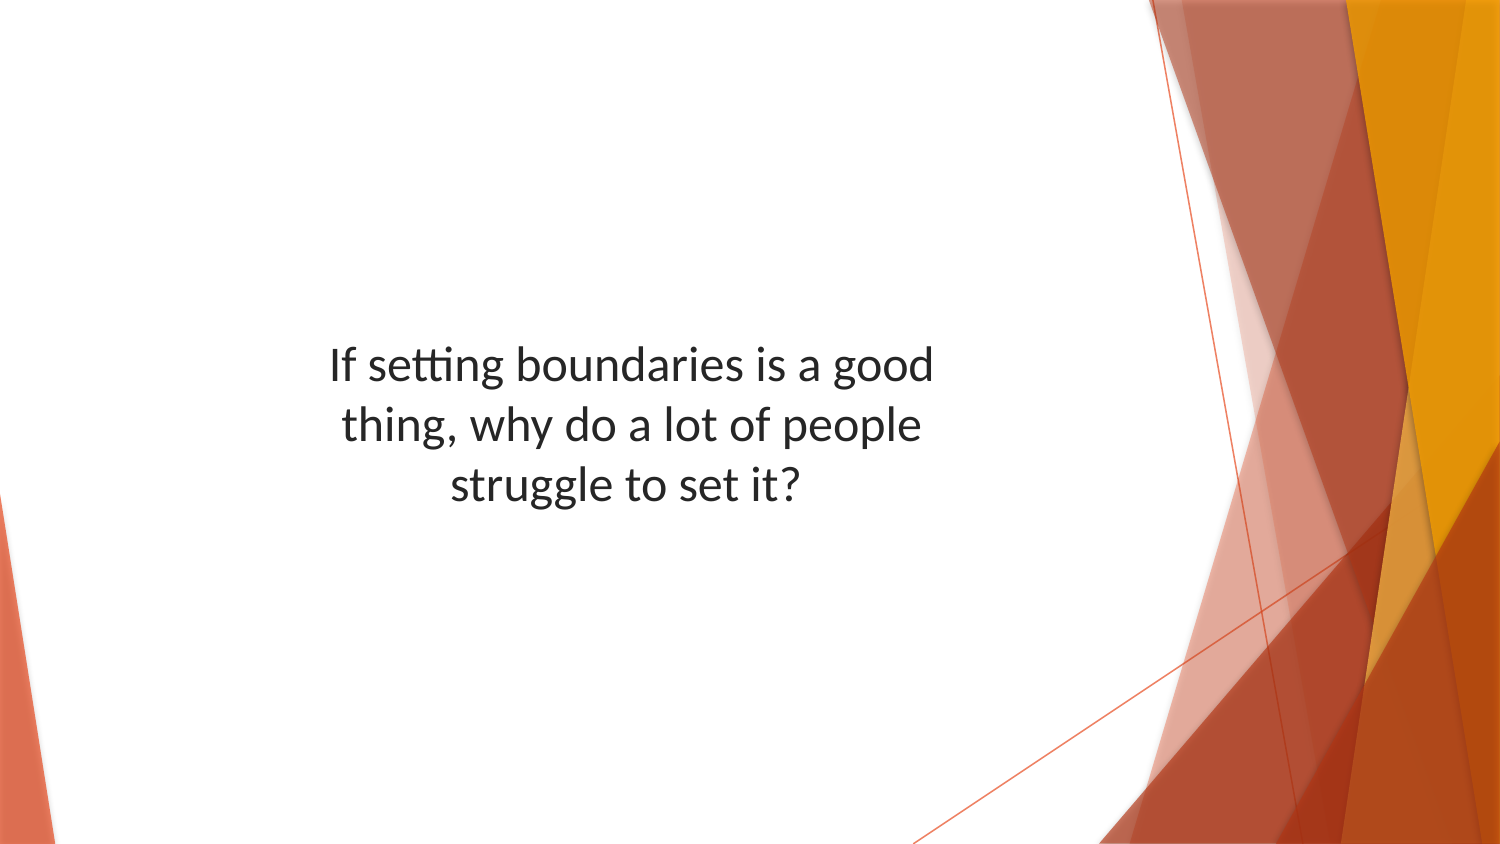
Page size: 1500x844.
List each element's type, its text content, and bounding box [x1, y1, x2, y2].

list If setting boundaries is a good thing, why do a lot of people struggle to set it? [289, 197, 975, 647]
